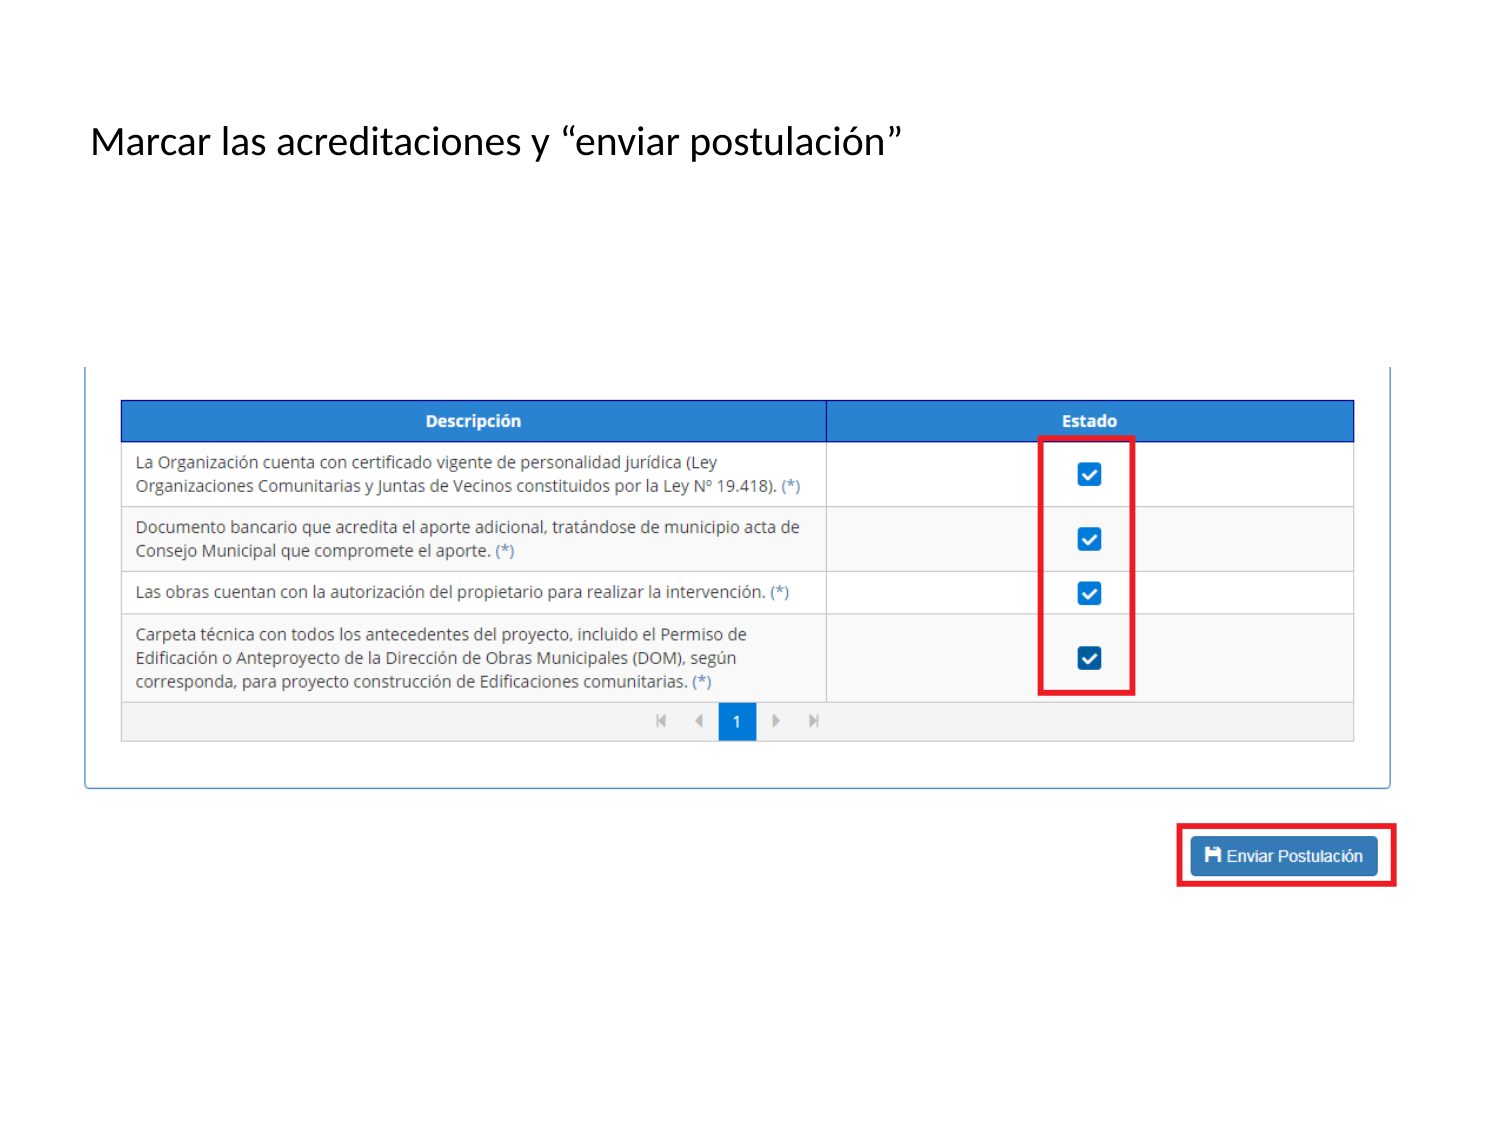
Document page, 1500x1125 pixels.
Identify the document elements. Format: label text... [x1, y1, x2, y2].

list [74, 366, 1426, 901]
title Marcar las acreditaciones y “enviar postulación” [75, 45, 1425, 233]
